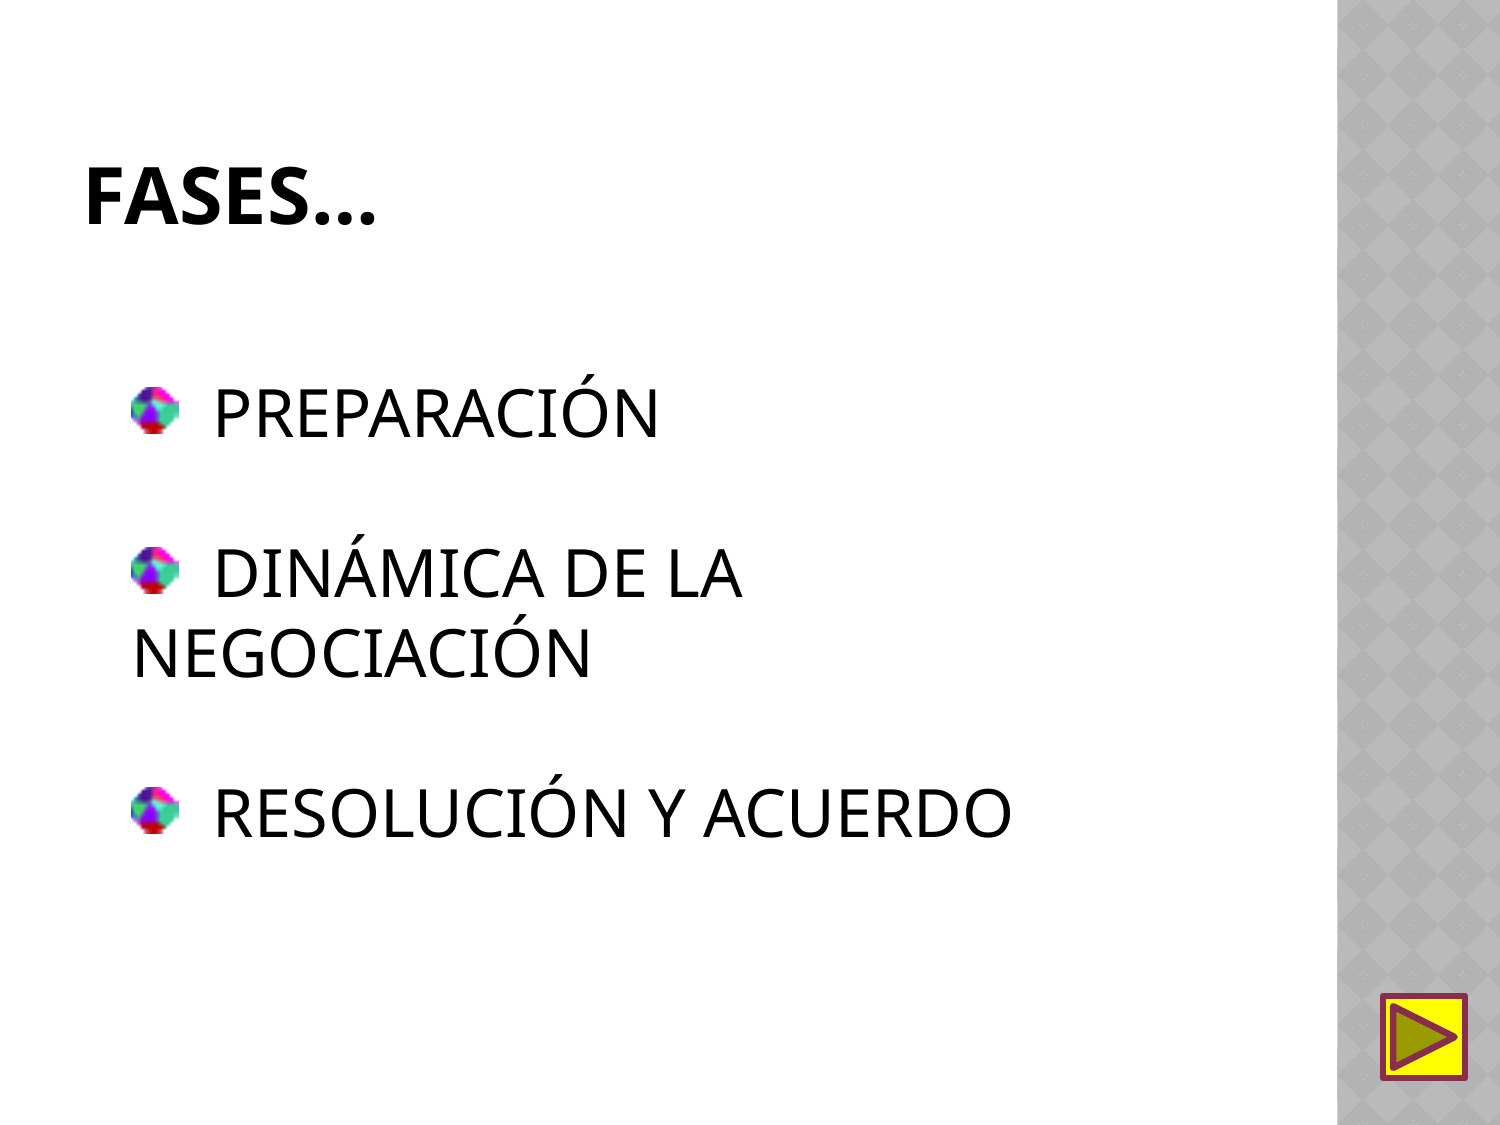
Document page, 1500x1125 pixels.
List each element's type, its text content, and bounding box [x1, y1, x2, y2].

picture [131, 787, 179, 834]
picture [131, 387, 179, 434]
title Fases… [75, 52, 1263, 240]
picture [131, 547, 179, 594]
text_box PREPARACIÓN DINÁMICA DE LA NEGOCIACIÓN RESOLUCIÓN Y ACUERDO [117, 363, 1207, 858]
text_box [1380, 993, 1468, 1081]
